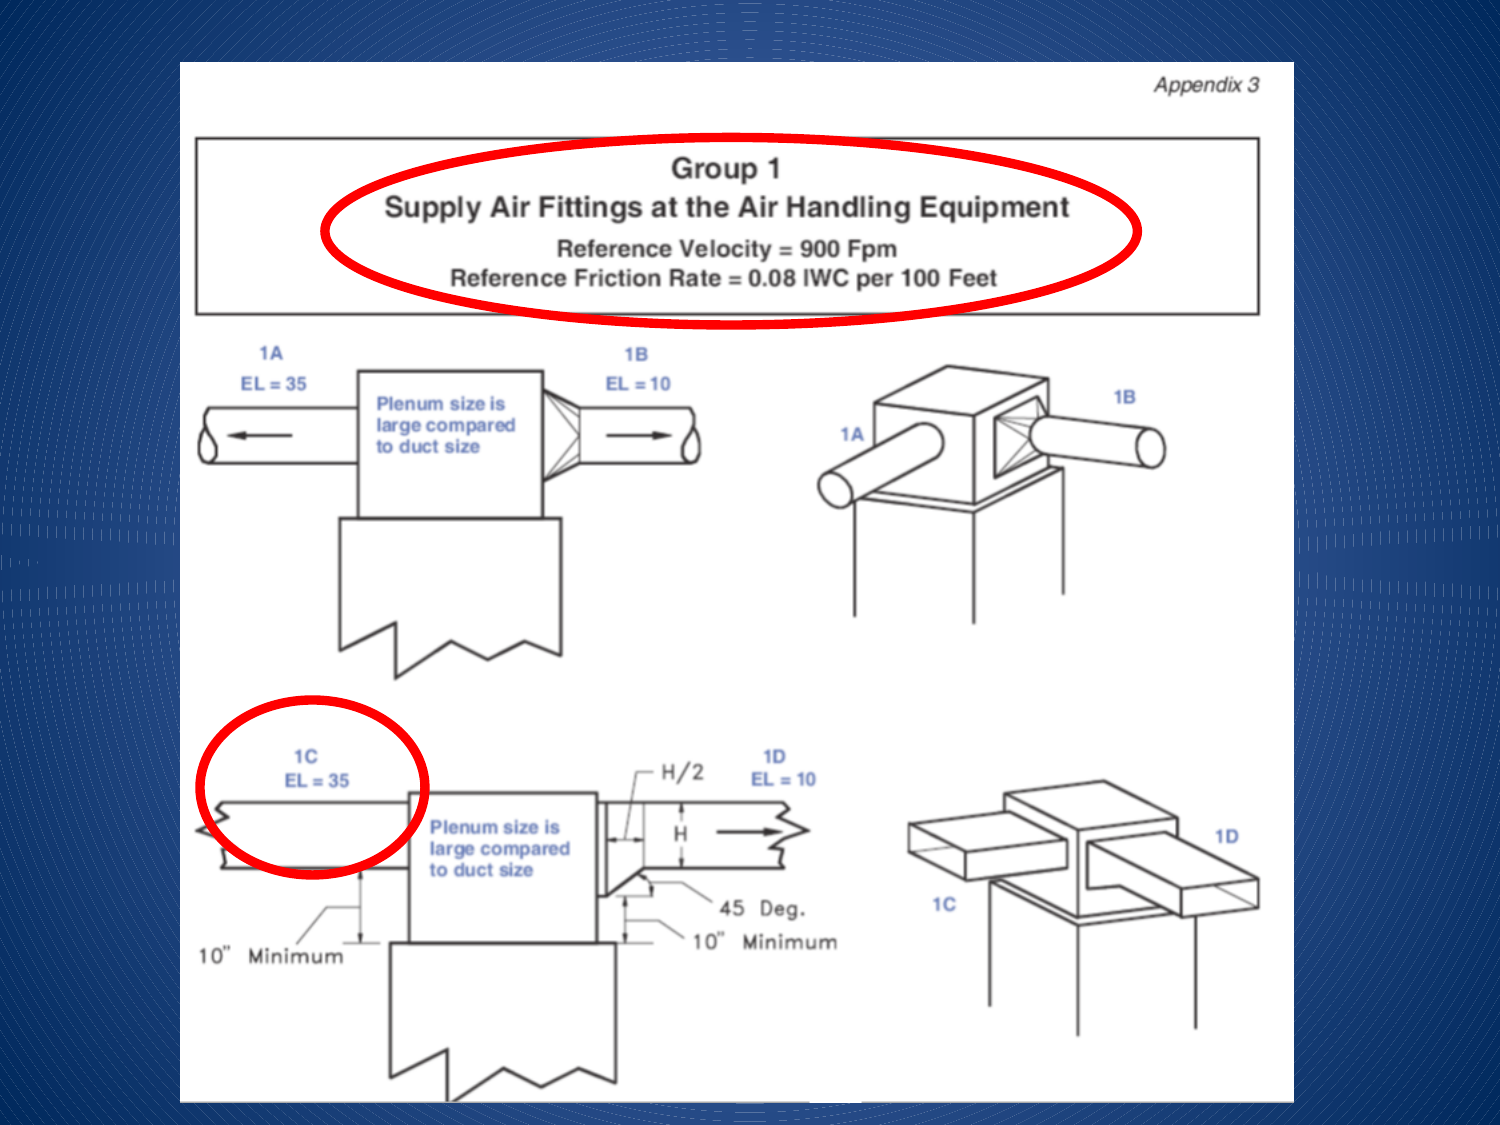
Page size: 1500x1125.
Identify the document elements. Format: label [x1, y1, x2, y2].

picture [180, 62, 1294, 1104]
